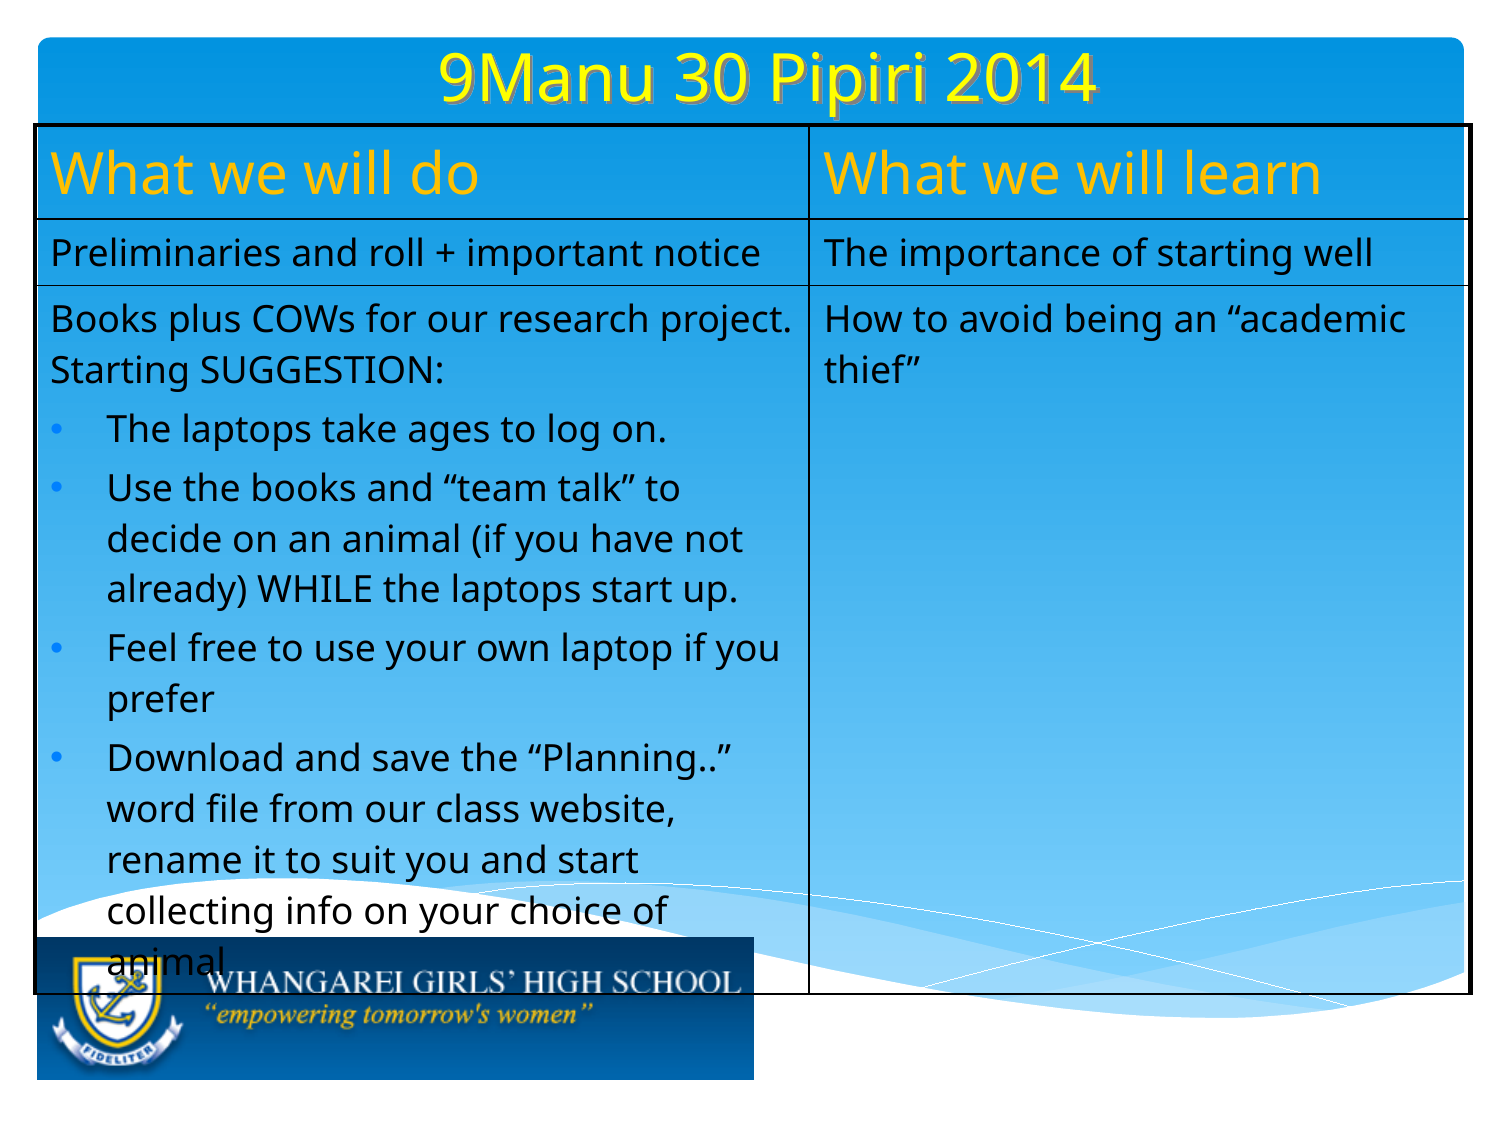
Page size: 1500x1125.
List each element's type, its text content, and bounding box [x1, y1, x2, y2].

table_header What we will do [37, 127, 808, 218]
table_cell The importance of starting well [810, 220, 1468, 285]
table_header What we will learn [810, 127, 1468, 218]
table_cell Preliminaries and roll + important notice [37, 220, 808, 285]
picture [37, 937, 754, 1080]
table_cell Books plus COWs for our research project. Starting SUGGESTION: The laptops take ages to log on. Use the books and “team talk” to decide on an animal (if you have not already) WHILE the laptops start up. Feel free to use your own laptop if you prefer Download and save the “Planning..” word file from our class website, rename it to suit you and start collecting info on your choice of animal [37, 286, 808, 993]
text_box 9Manu 30 Pipiri 2014 [162, 24, 1375, 123]
table_cell How to avoid being an “academic thief” [810, 286, 1468, 993]
